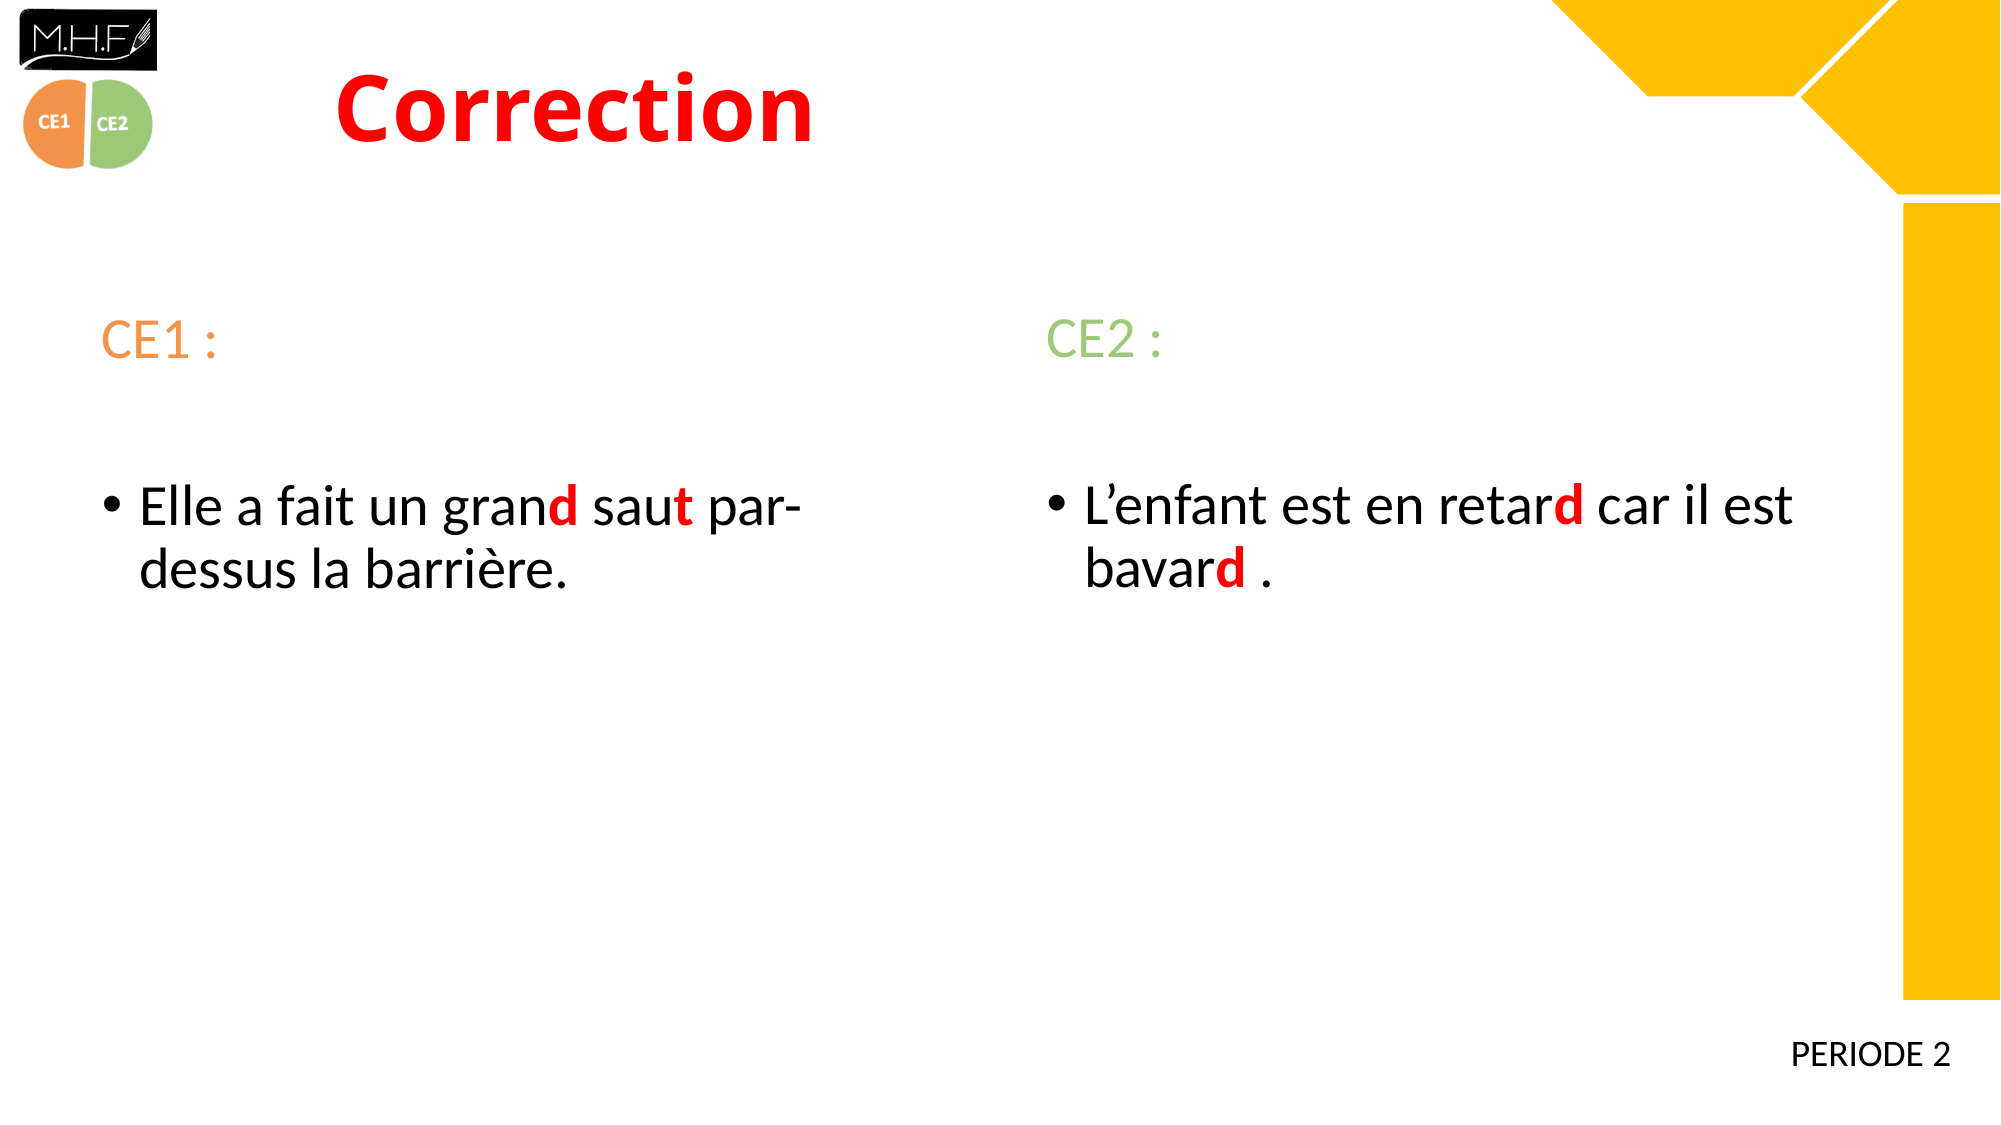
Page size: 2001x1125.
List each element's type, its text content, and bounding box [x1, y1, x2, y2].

list CE1 : Elle a fait un grand saut par-dessus la barrière. [86, 300, 897, 1015]
text_box [1799, 0, 2000, 196]
text_box PERIODE 2 [1362, 1021, 1967, 1125]
text_box [1549, 0, 1892, 98]
text_box [1902, 202, 2000, 1001]
title Correction [318, 3, 1865, 221]
text_box CE2 : L’enfant est en retard car il est bavard . [1031, 299, 1853, 1014]
picture [1, 7, 177, 207]
